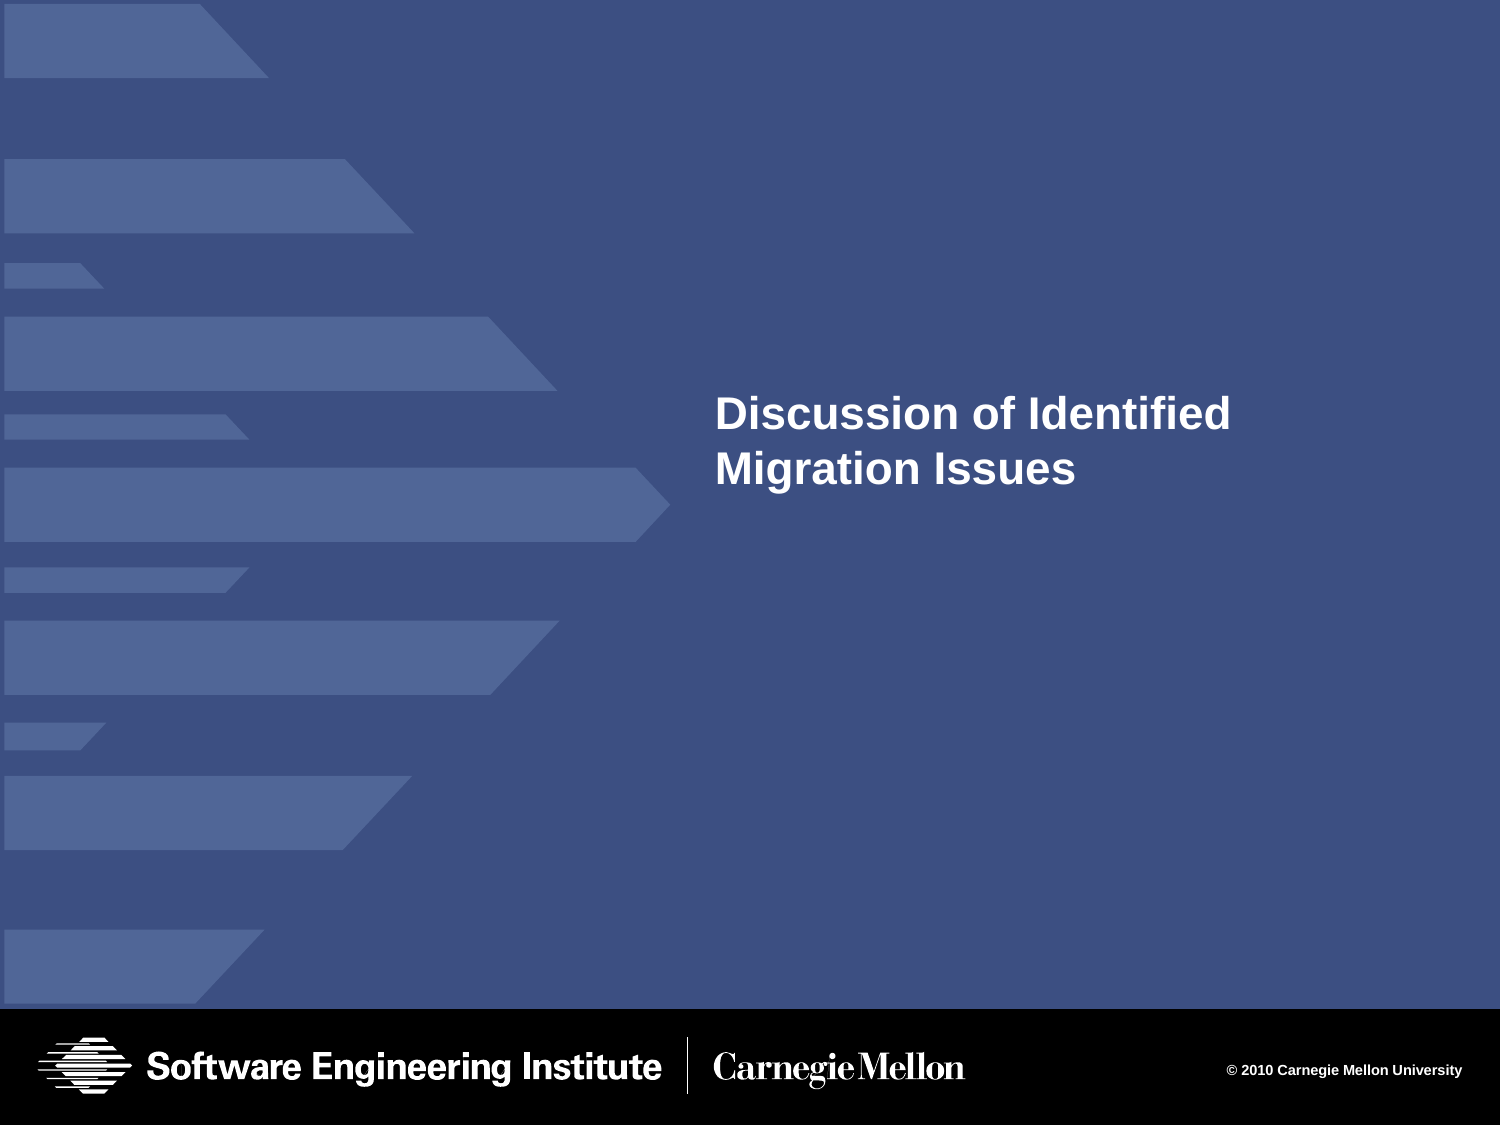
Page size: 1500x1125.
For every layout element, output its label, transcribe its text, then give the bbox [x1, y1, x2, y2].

title Discussion of Identified Migration Issues [699, 376, 1401, 503]
